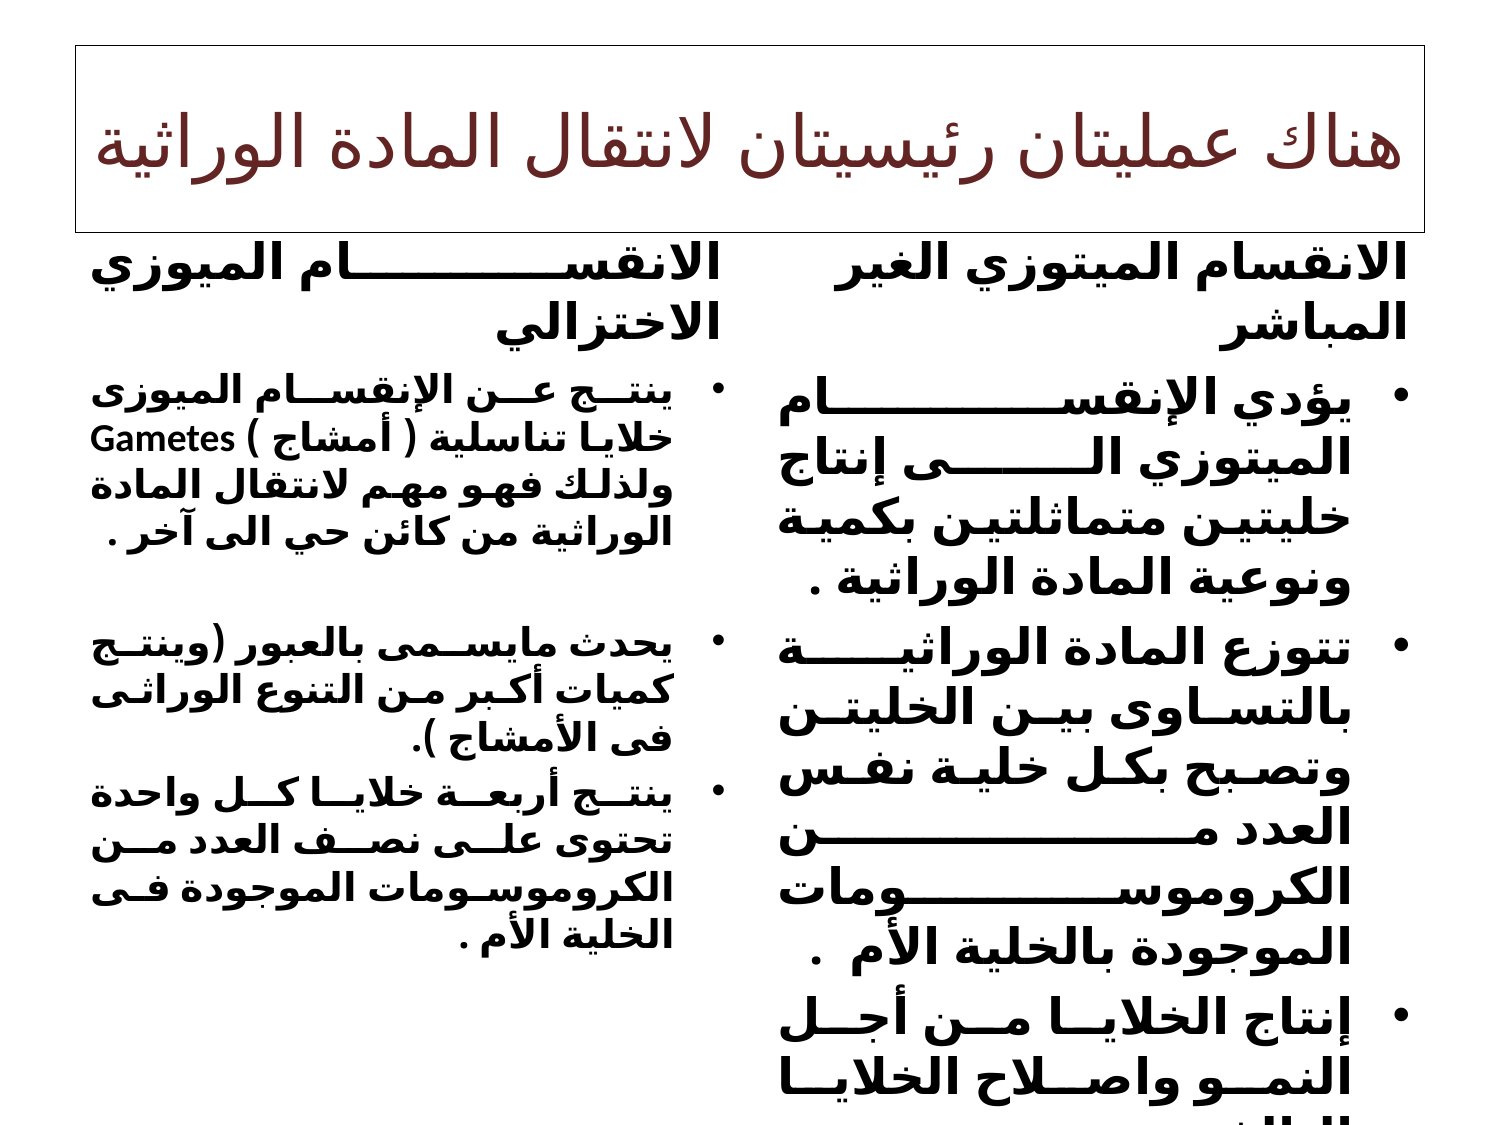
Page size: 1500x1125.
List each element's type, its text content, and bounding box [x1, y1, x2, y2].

list الانقسام الميتوزي الغير المباشر [761, 251, 1425, 356]
list الانقسام الميوزي الاختزالي [75, 251, 738, 356]
list ينتج عن الإنقسام الميوزى خلايا تناسلية ( أمشاج ) Gametes ولذلك فهو مهم لانتقال المادة الوراثية من كائن حي الى آخر . يحدث مايسمى بالعبور (وينتج كميات أكبر من التنوع الوراثى فى الأمشاج ). ينتج أربعة خلايا كل واحدة تحتوى على نصف العدد من الكروموسومات الموجودة فى الخلية الأم . [75, 356, 738, 1005]
title هناك عمليتان رئيسيتان لانتقال المادة الوراثية [75, 45, 1425, 233]
list يؤدي الإنقسام الميتوزي الى إنتاج خليتين متماثلتين بكمية ونوعية المادة الوراثية . تتوزع المادة الوراثية بالتساوى بين الخليتن وتصبح بكل خلية نفس العدد من الكروموسومات الموجودة بالخلية الأم . إنتاج الخلايا من أجل النمو واصلاح الخلايا التالفة . [761, 356, 1425, 1005]
